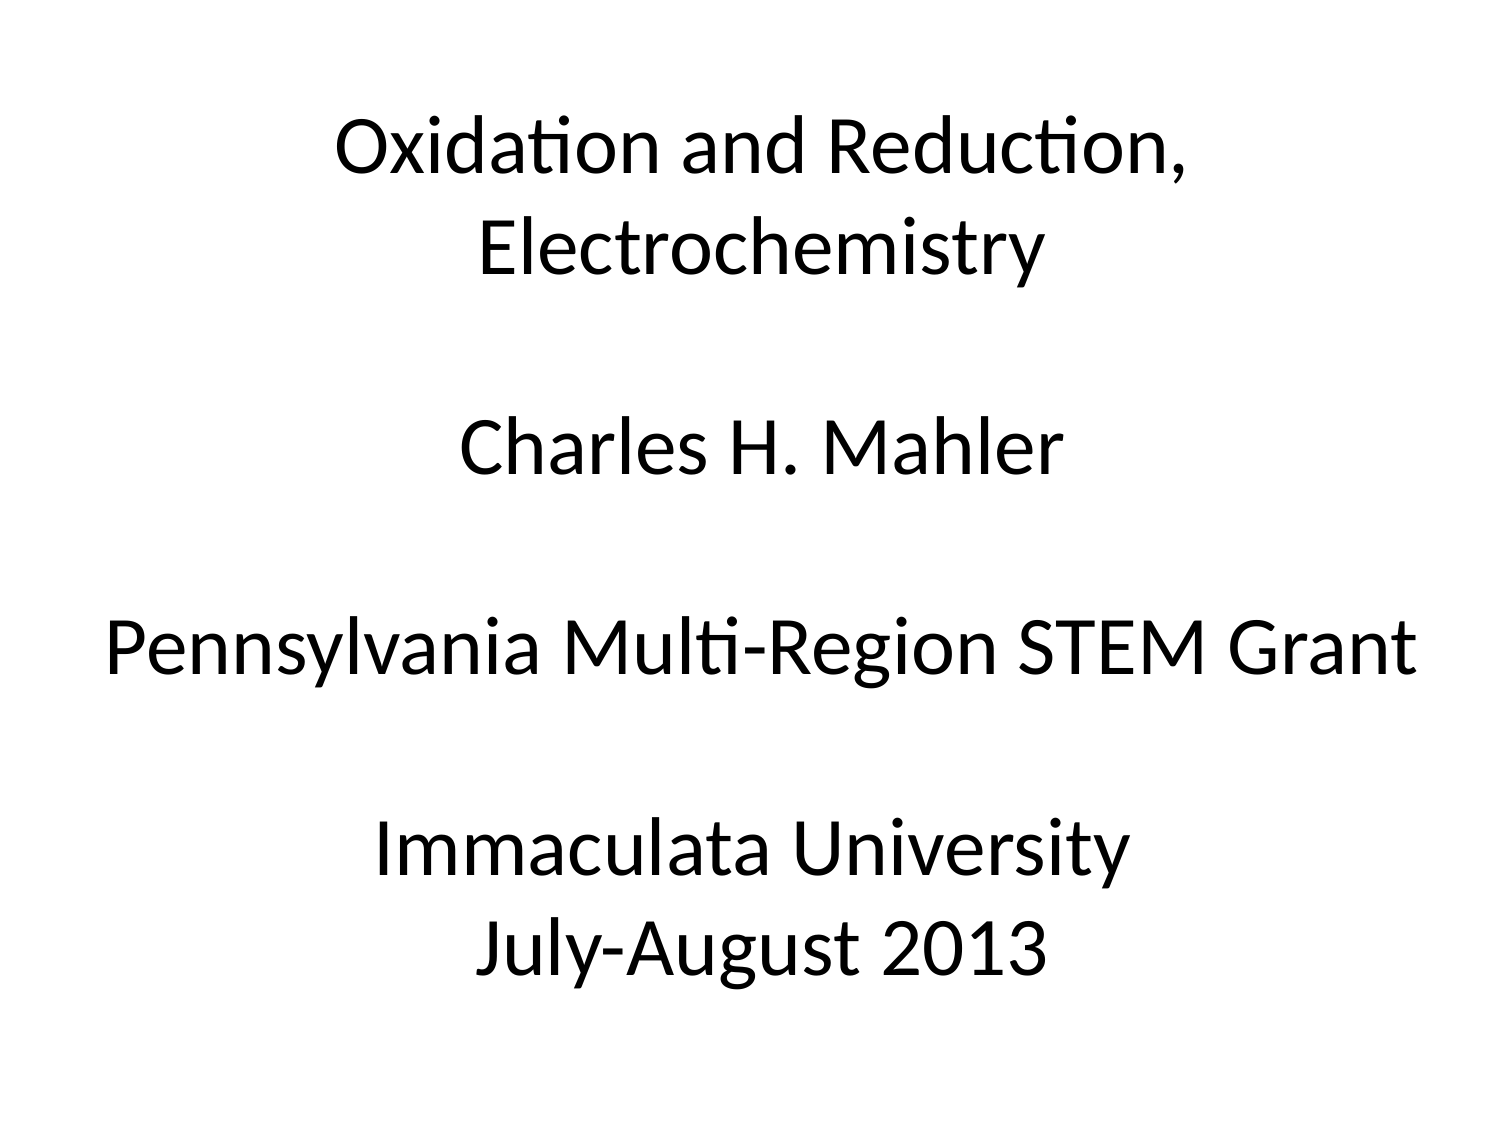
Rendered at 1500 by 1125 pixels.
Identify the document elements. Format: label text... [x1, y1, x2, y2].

title Oxidation and Reduction, Electrochemistry Charles H. Mahler Pennsylvania Multi-Region STEM Grant Immaculata University July-August 2013 [75, 45, 1450, 1038]
